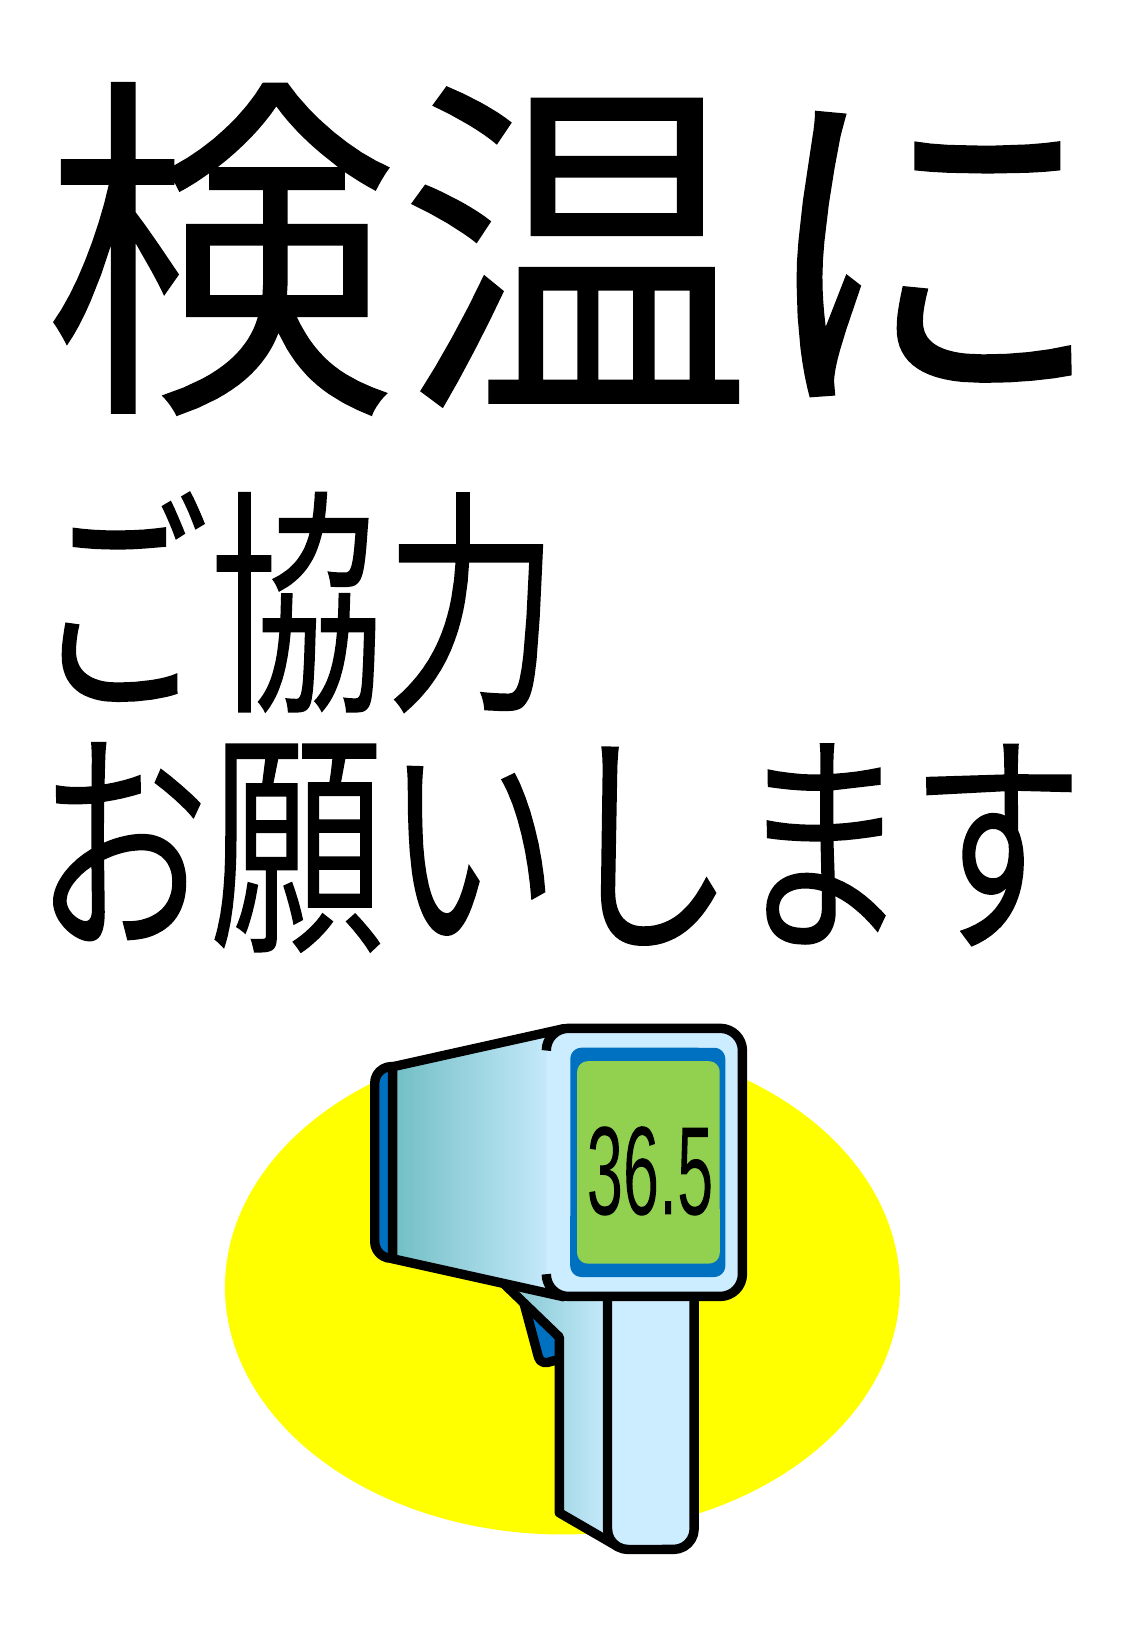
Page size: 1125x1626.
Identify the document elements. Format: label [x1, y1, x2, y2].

text_box [224, 1028, 901, 1550]
